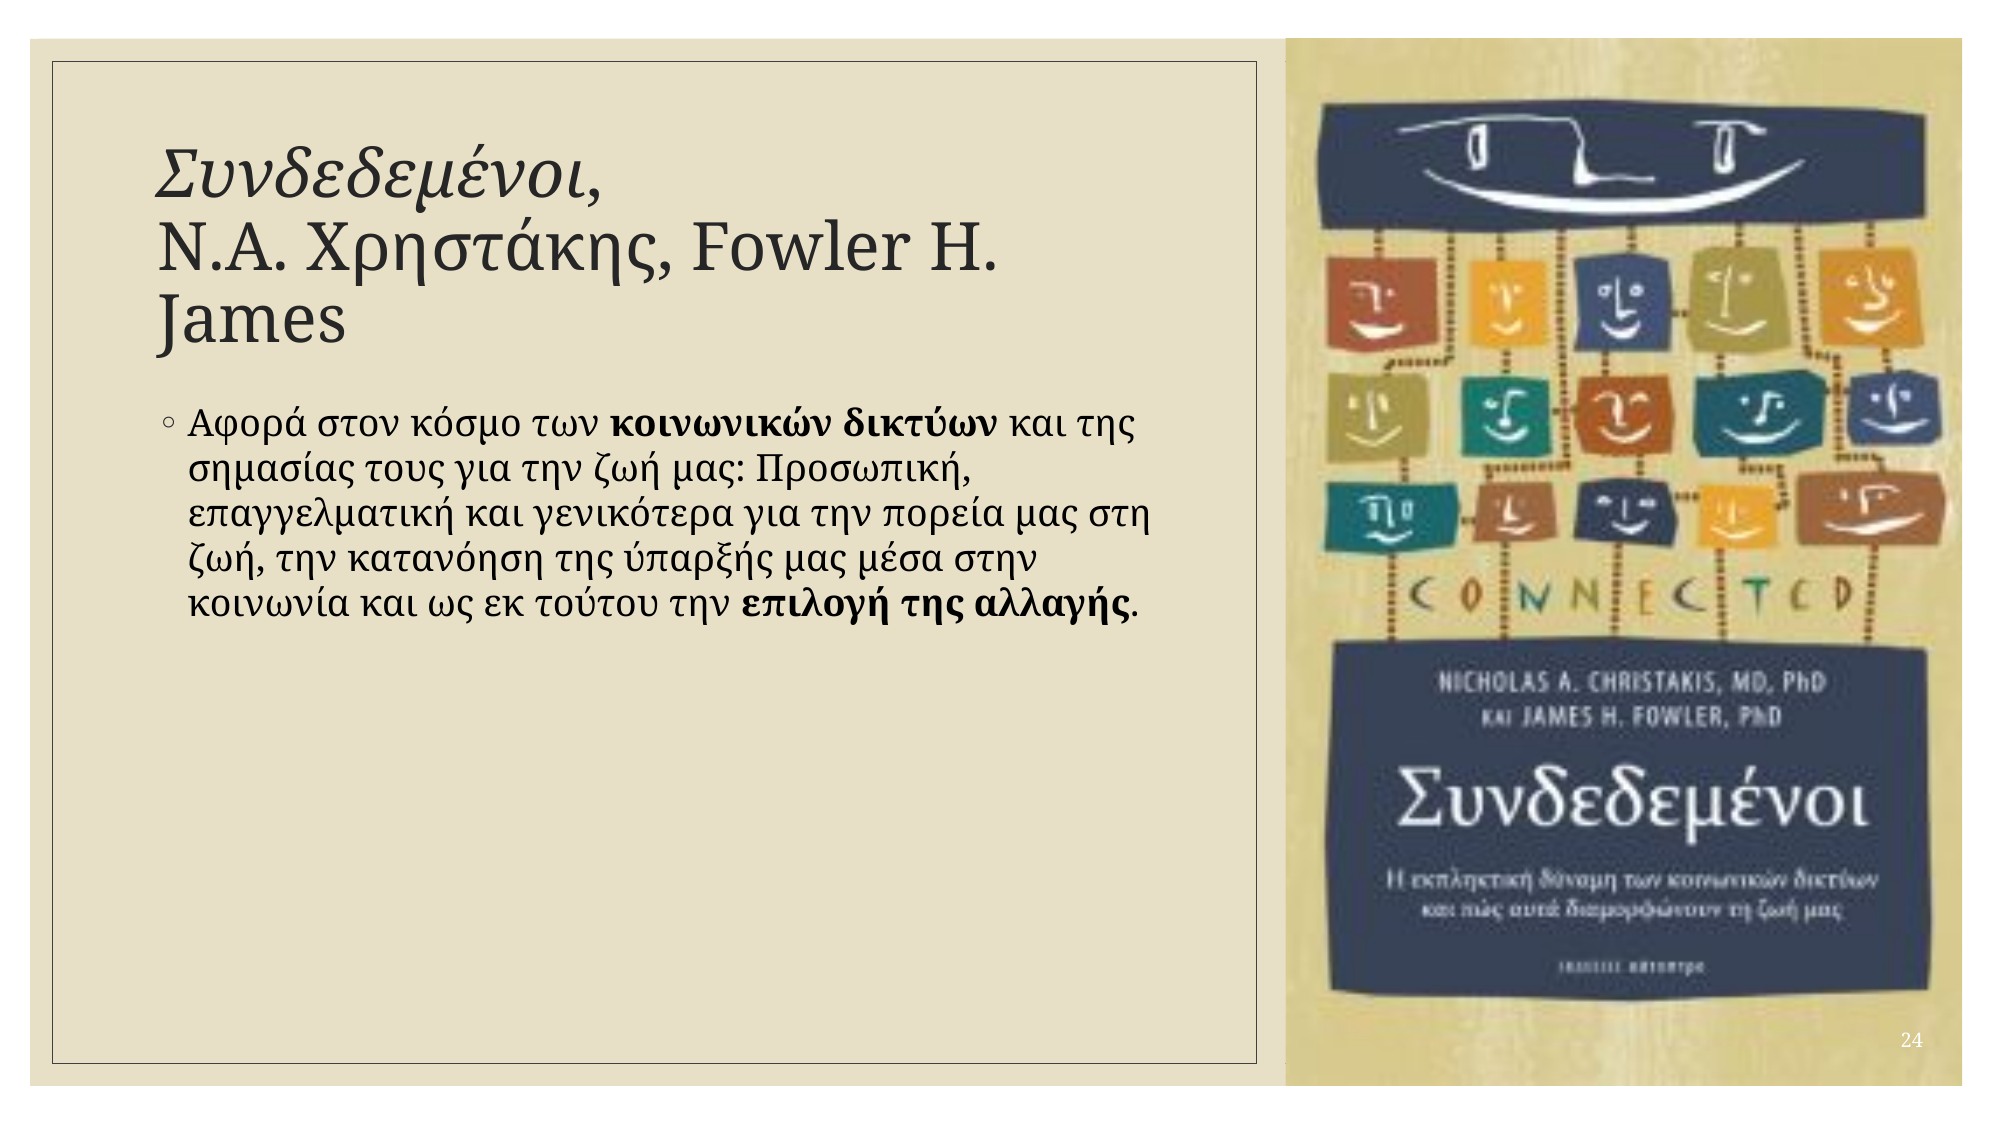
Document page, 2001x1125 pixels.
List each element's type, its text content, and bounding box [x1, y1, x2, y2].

title Συνδεδεμένοι, Ν.Α. Χρηστάκης, Fowler H. James [142, 105, 1173, 391]
text_box [29, 38, 1281, 1087]
text_box [52, 60, 1258, 1064]
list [1285, 38, 1963, 1086]
list Αφορά στον κόσμο των κοινωνικών δικτύων και της σημασίας τους για την ζωή μας: Προσωπική, επαγγελματική και γενικότερα για την πορεία μας στη ζωή, την κατανόηση της ύπαρξής μας μέσα στην κοινωνία και ως εκ τούτου την επιλογή της αλλαγής. [142, 391, 1173, 990]
